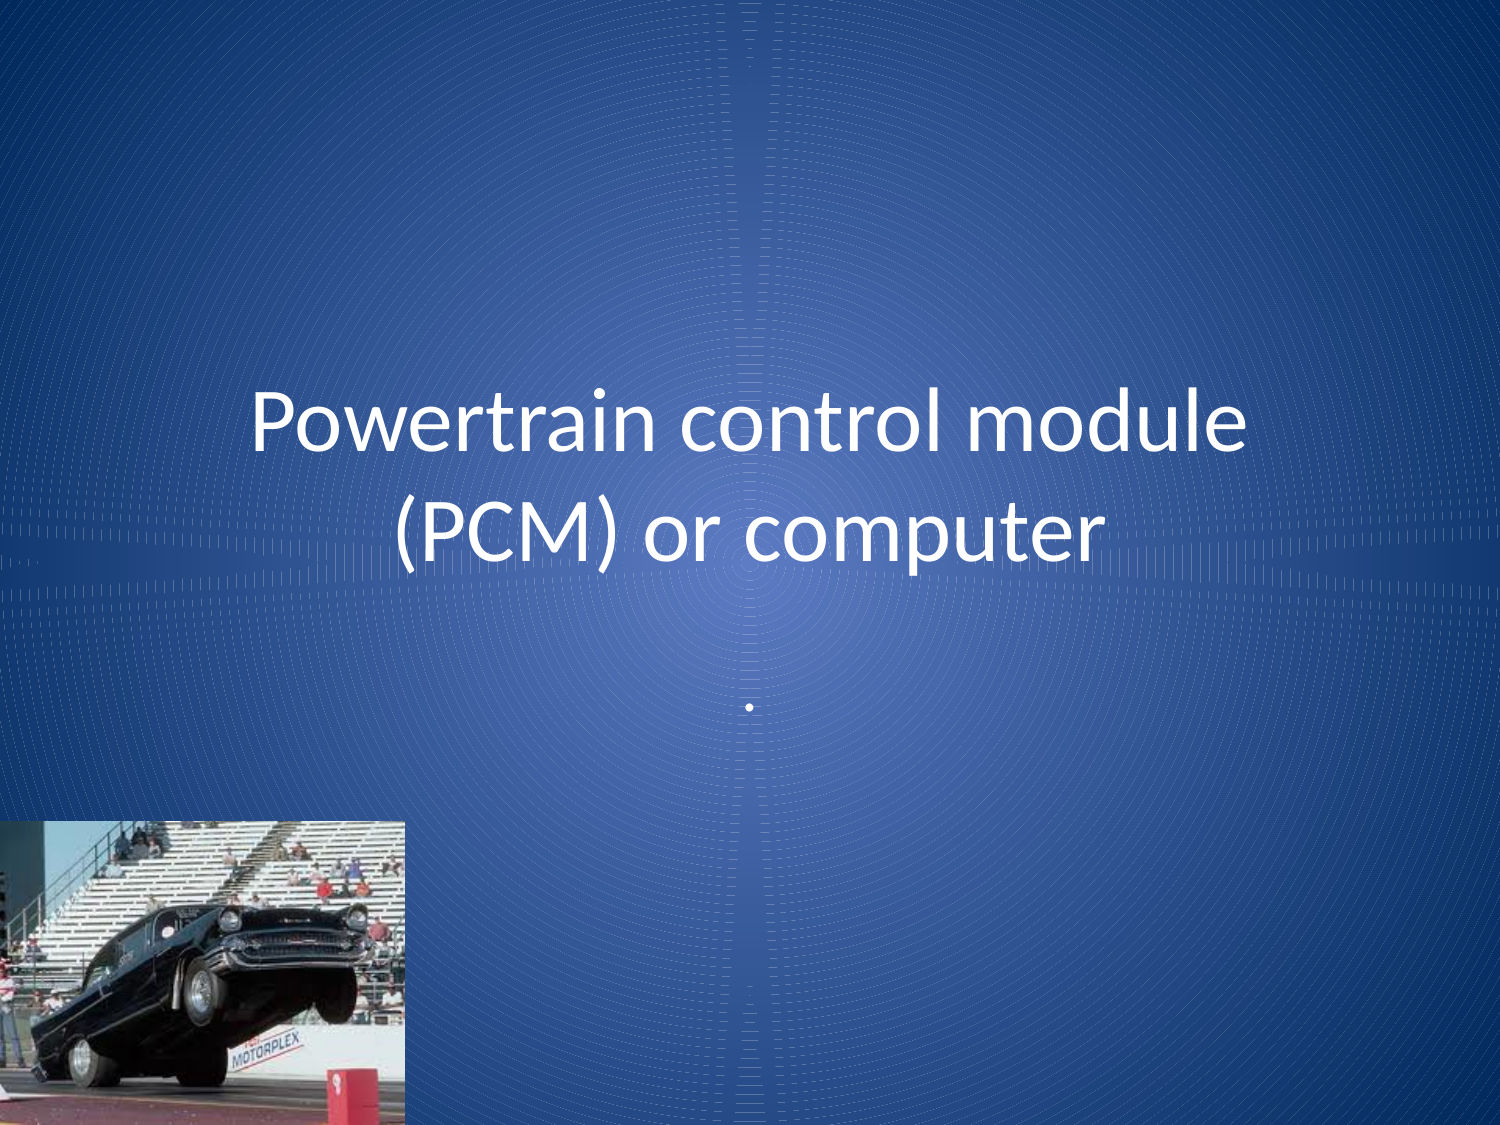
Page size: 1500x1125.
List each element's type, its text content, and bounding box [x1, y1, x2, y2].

picture [0, 821, 405, 1125]
subtitle . [225, 637, 1275, 925]
title Powertrain control module (PCM) or computer [112, 349, 1388, 591]
